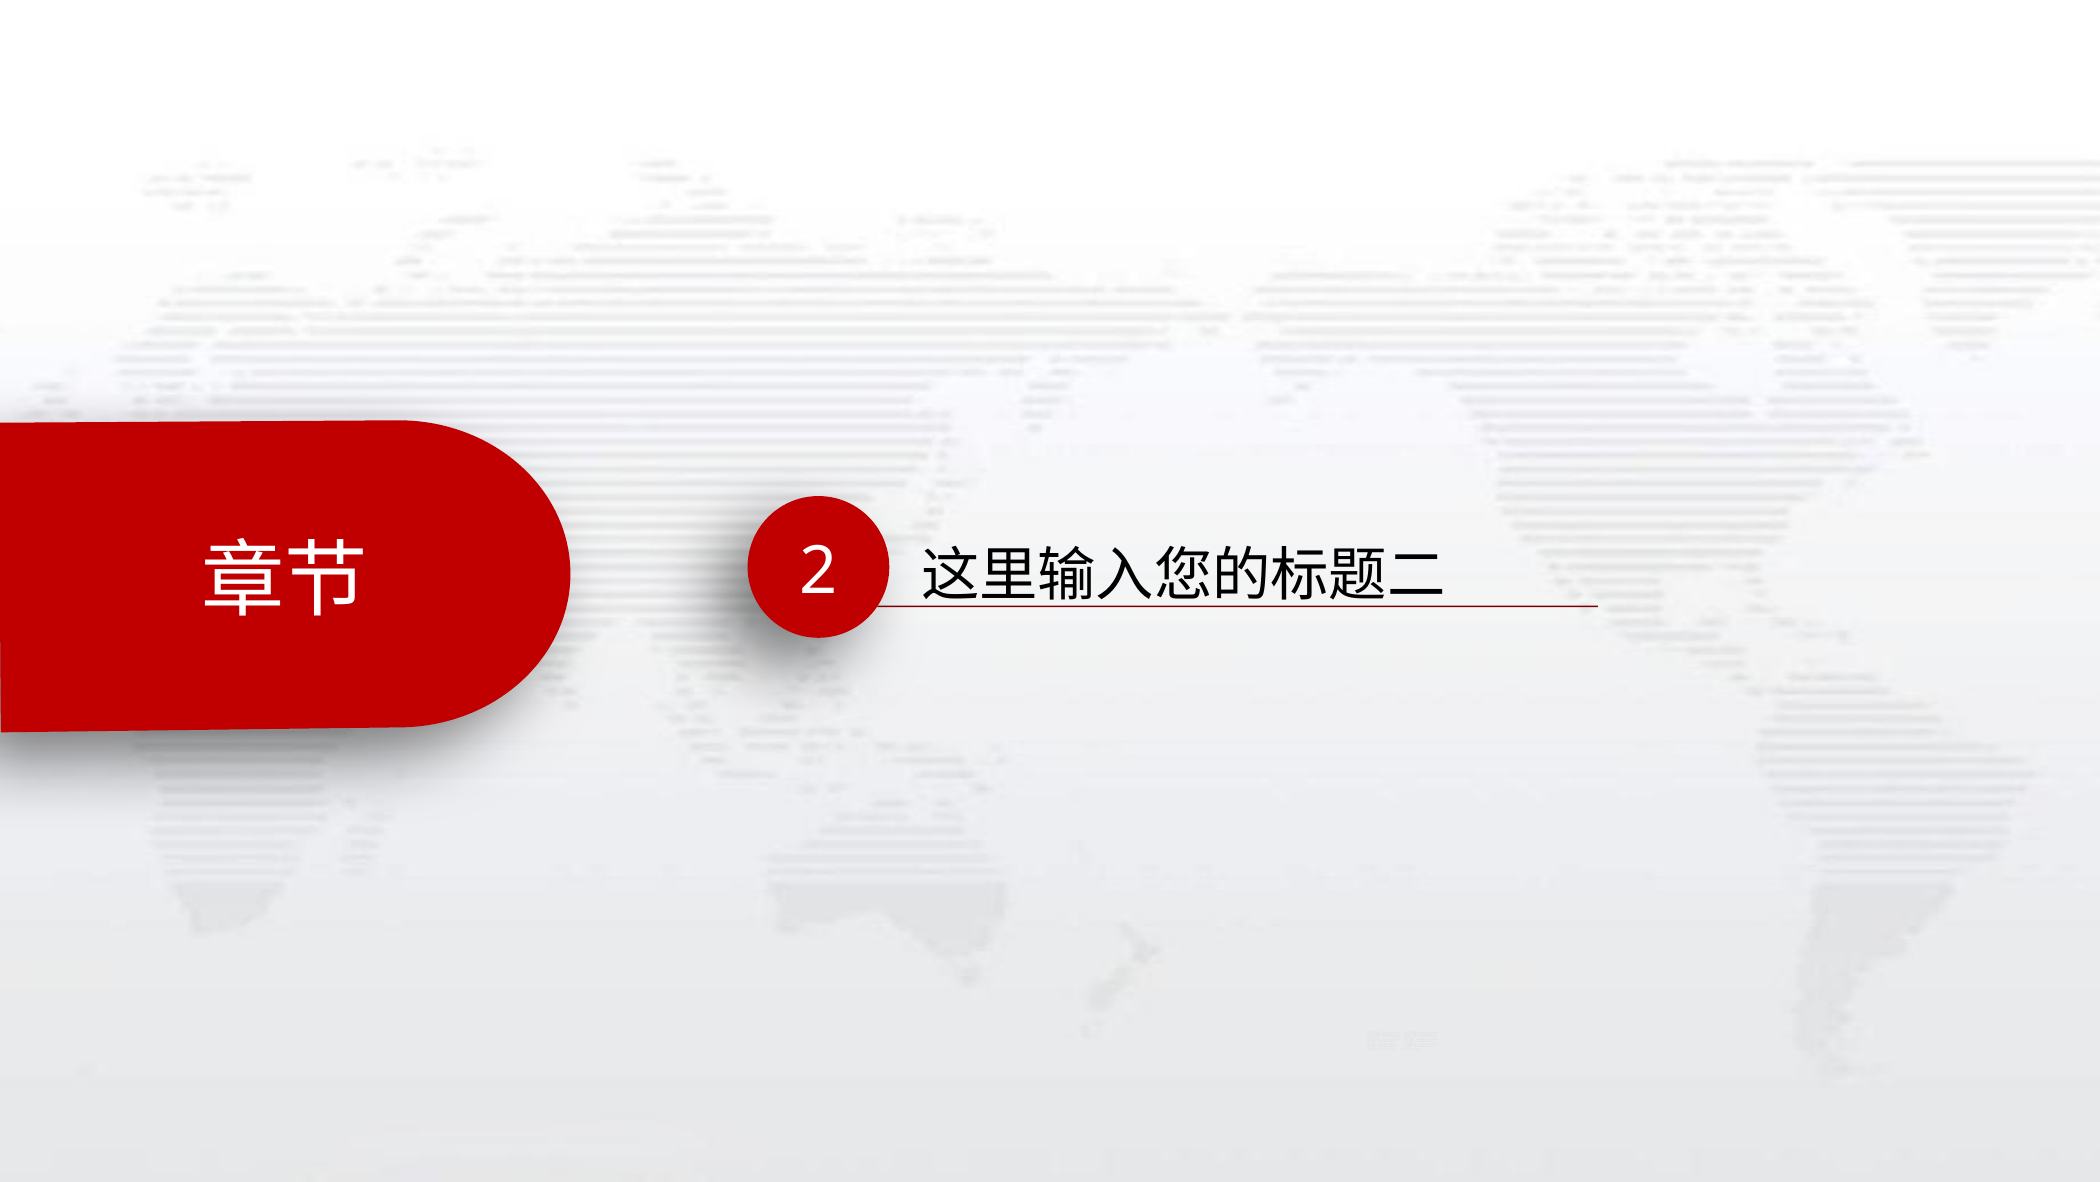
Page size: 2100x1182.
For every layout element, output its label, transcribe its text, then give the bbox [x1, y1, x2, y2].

text_box 章节 [0, 418, 573, 735]
text_box 这里输入您的标题二 [903, 528, 1464, 606]
picture [0, 0, 2100, 1182]
text_box 2 [745, 493, 892, 640]
text_box 这里输入您的标题二 [903, 607, 1464, 617]
